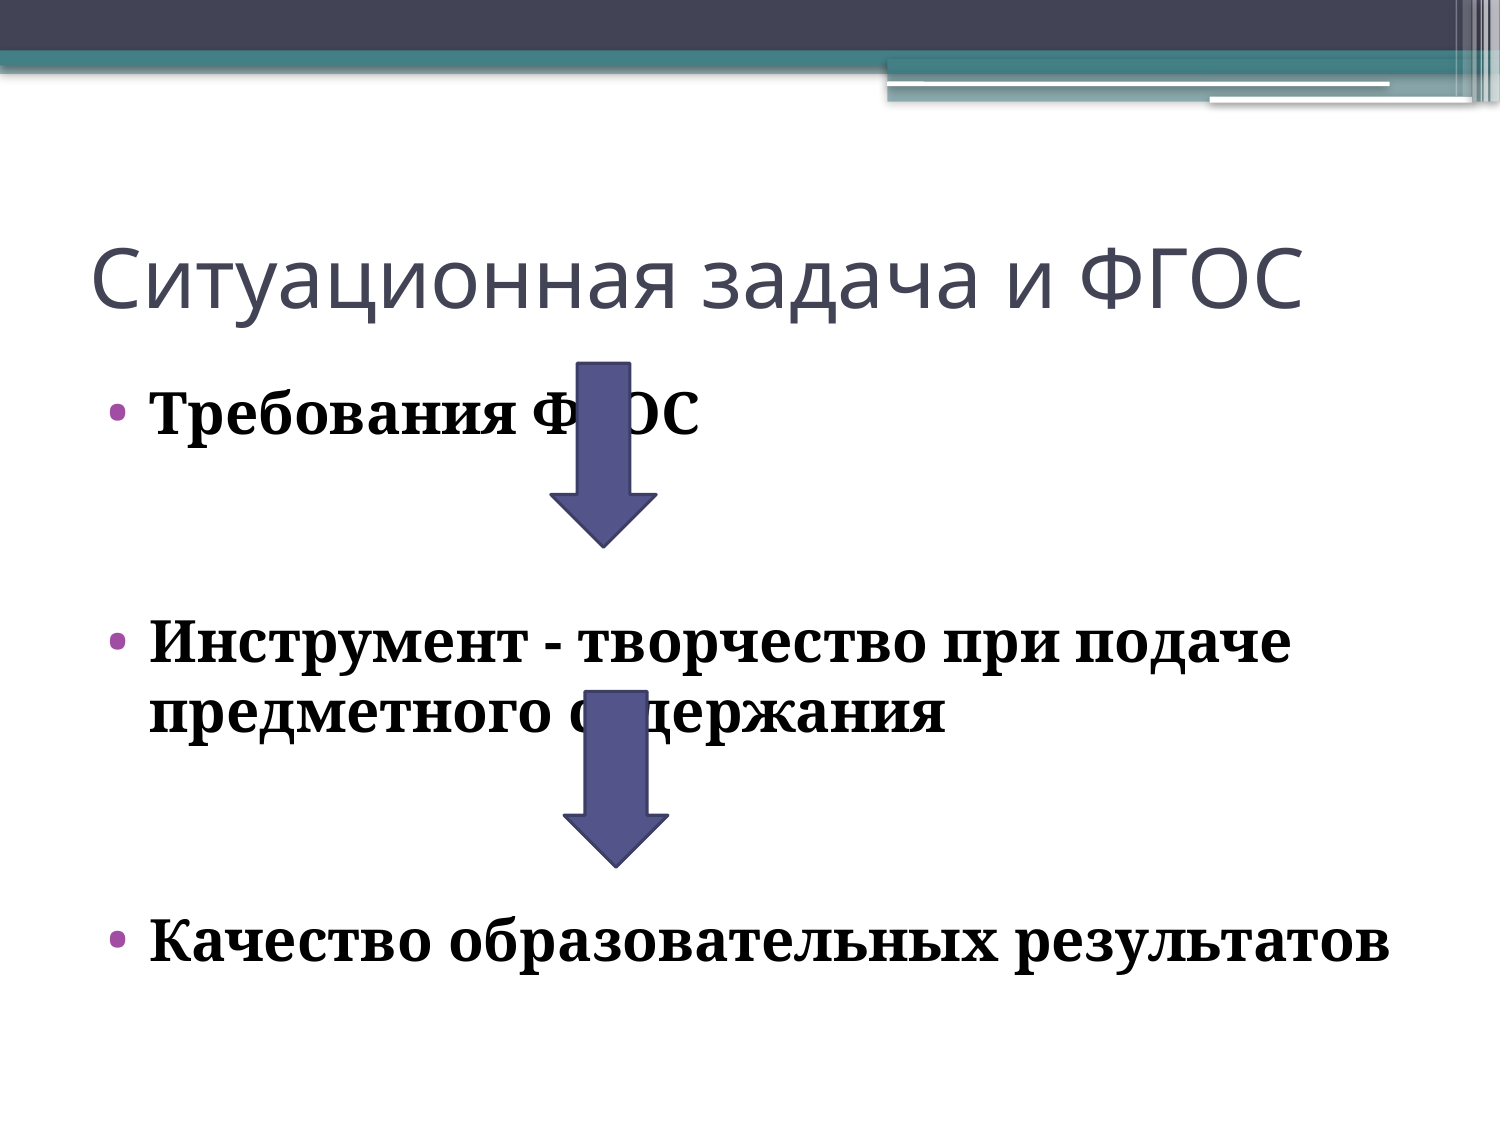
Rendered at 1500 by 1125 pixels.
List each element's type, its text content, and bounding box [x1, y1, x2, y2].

list Требования ФГОС Инструмент - творчество при подаче предметного содержания Качество образовательных результатов [75, 368, 1425, 1079]
title Ситуационная задача и ФГОС [75, 187, 1425, 363]
text_box [562, 689, 670, 869]
text_box [549, 361, 658, 549]
